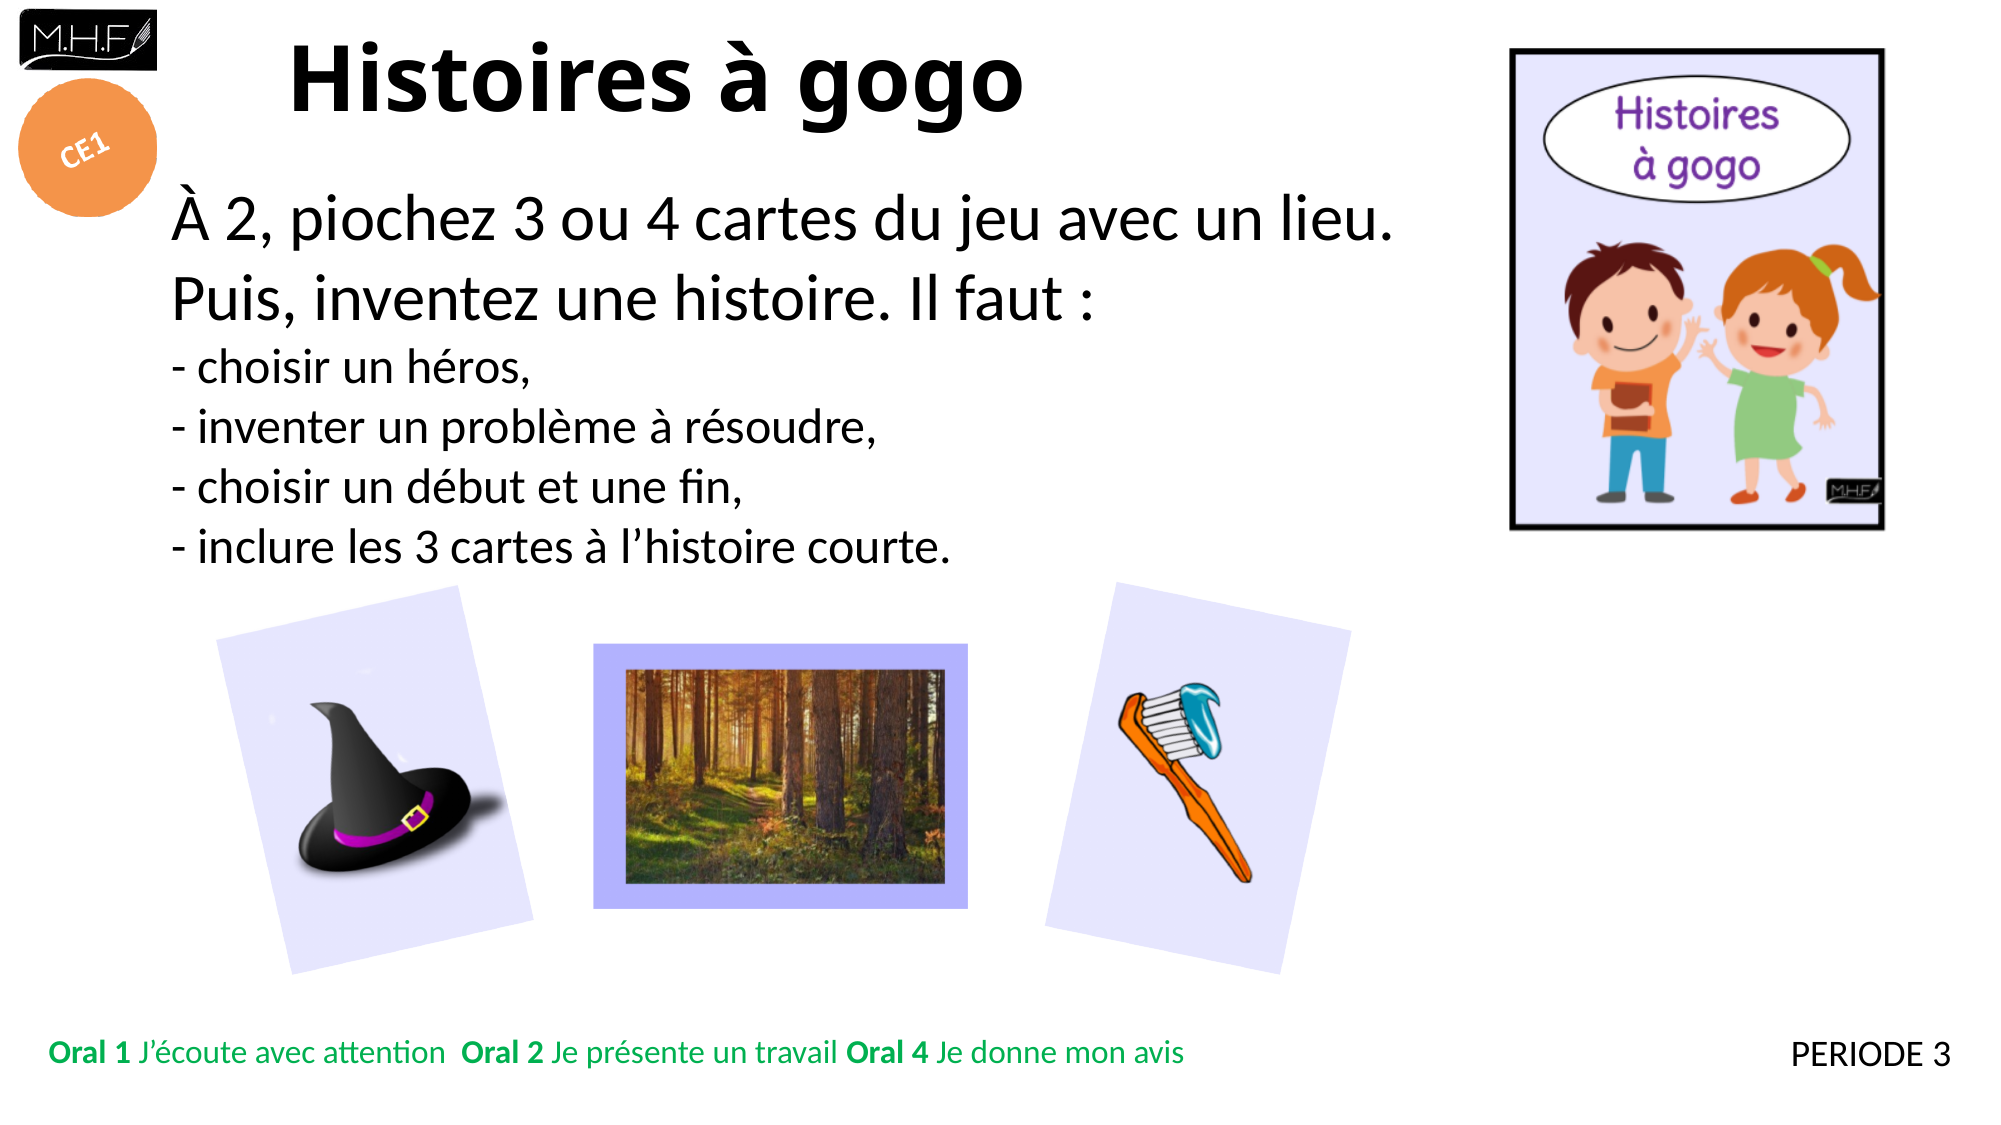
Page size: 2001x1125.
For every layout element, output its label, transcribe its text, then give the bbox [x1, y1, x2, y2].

picture [18, 78, 157, 218]
picture [594, 588, 967, 964]
text_box PERIODE 3 [1362, 1021, 1967, 1082]
text_box Oral 1 J’écoute avec attention Oral 2 Je présente un travail Oral 4 Je donne mon avis [33, 1023, 1353, 1078]
title Histoires à gogo [271, 7, 1818, 156]
picture [1507, 42, 1887, 533]
text_box À 2, piochez 3 ou 4 cartes du jeu avec un lieu. Puis, inventez une histoire. Il faut : - choisir un héros, - inventer un problème à résoudre, - choisir un début et une fin, - inclure les 3 cartes à l’histoire courte. [156, 166, 1476, 671]
picture [224, 606, 533, 974]
picture [1045, 602, 1343, 974]
picture [16, 7, 157, 74]
